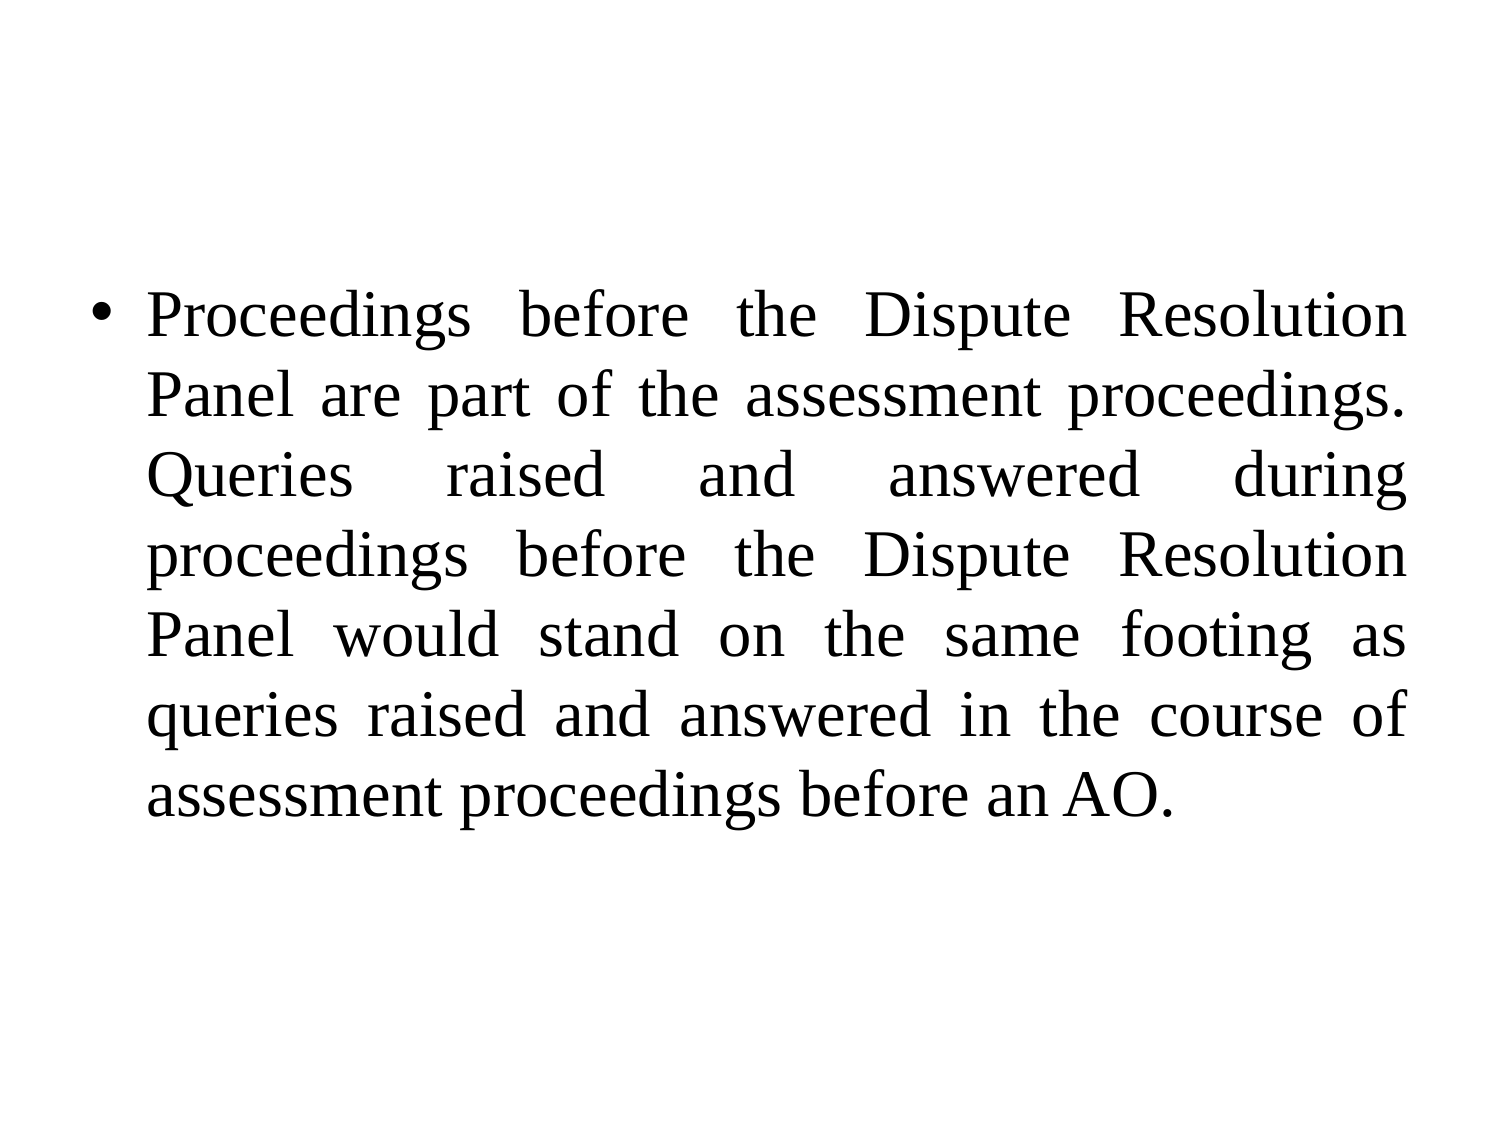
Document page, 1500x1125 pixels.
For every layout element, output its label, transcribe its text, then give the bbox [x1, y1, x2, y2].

list Proceedings before the Dispute Resolution Panel are part of the assessment proceedings. Queries raised and answered during proceedings before the Dispute Resolution Panel would stand on the same footing as queries raised and answered in the course of assessment proceedings before an AO. [75, 262, 1425, 1005]
